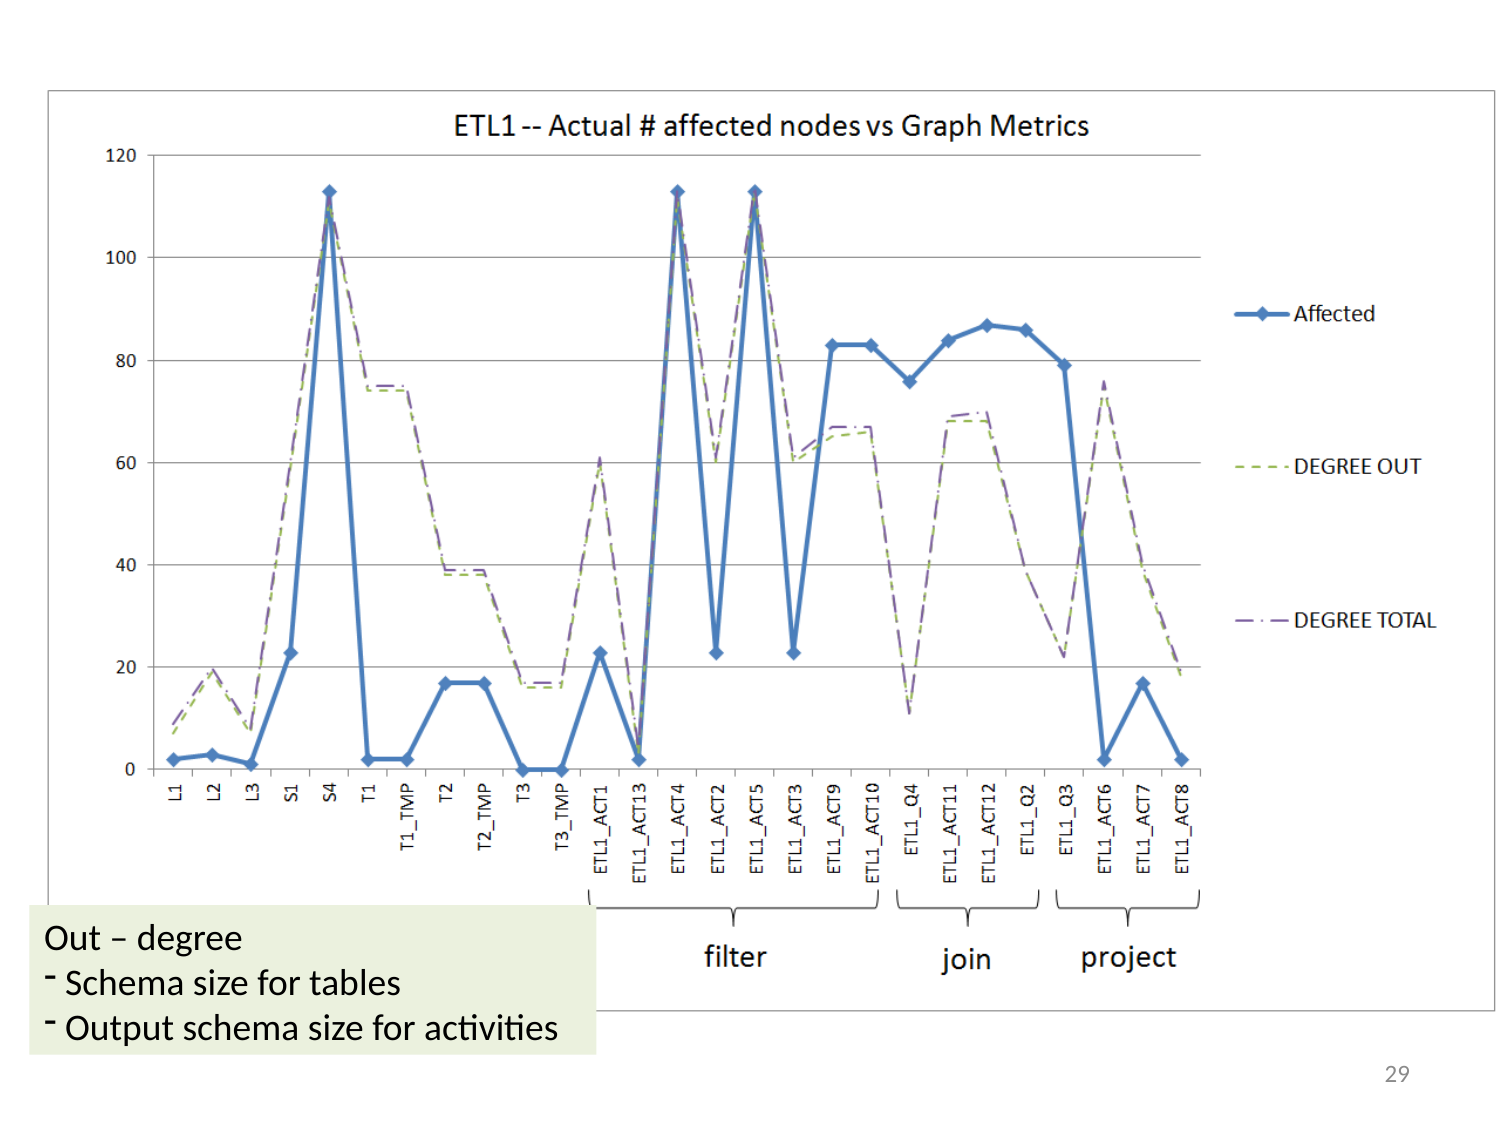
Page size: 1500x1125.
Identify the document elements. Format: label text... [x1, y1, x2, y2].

text_box Out – degree Schema size for tables Output schema size for activities [29, 905, 597, 1055]
picture [42, 89, 1500, 1015]
slide_number 29 [1074, 1042, 1425, 1103]
